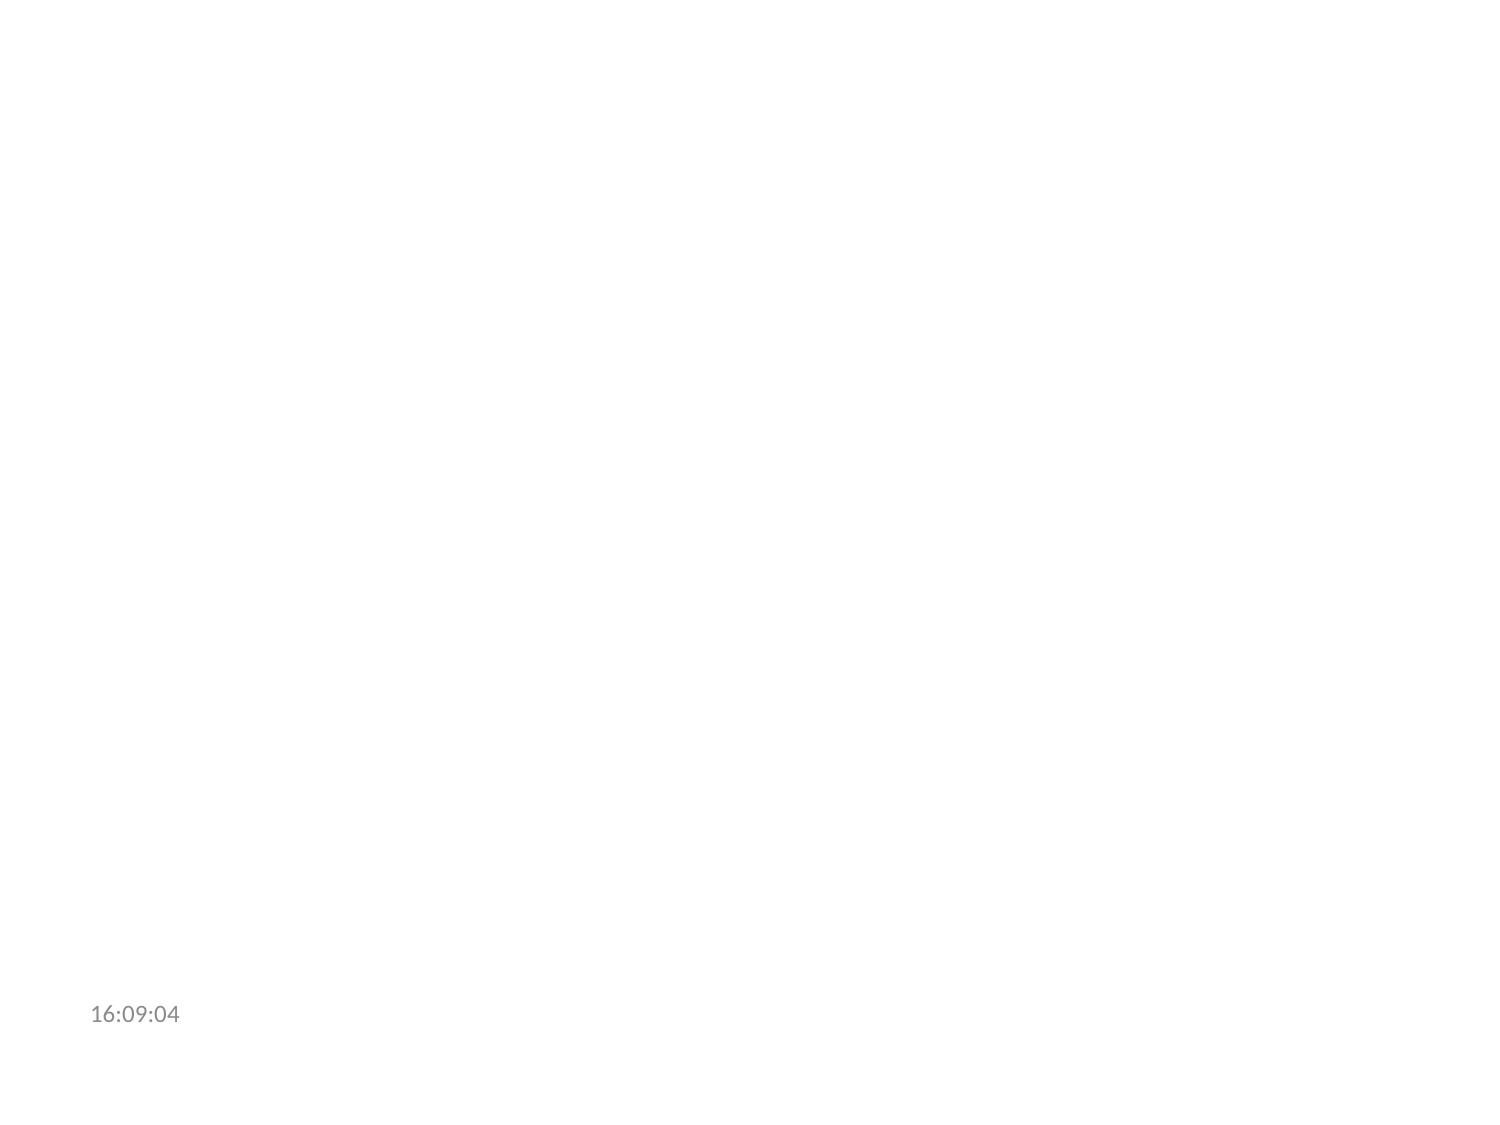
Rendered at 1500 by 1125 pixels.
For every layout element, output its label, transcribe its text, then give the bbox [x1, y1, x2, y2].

text_box 15:35:09 [75, 982, 425, 1043]
